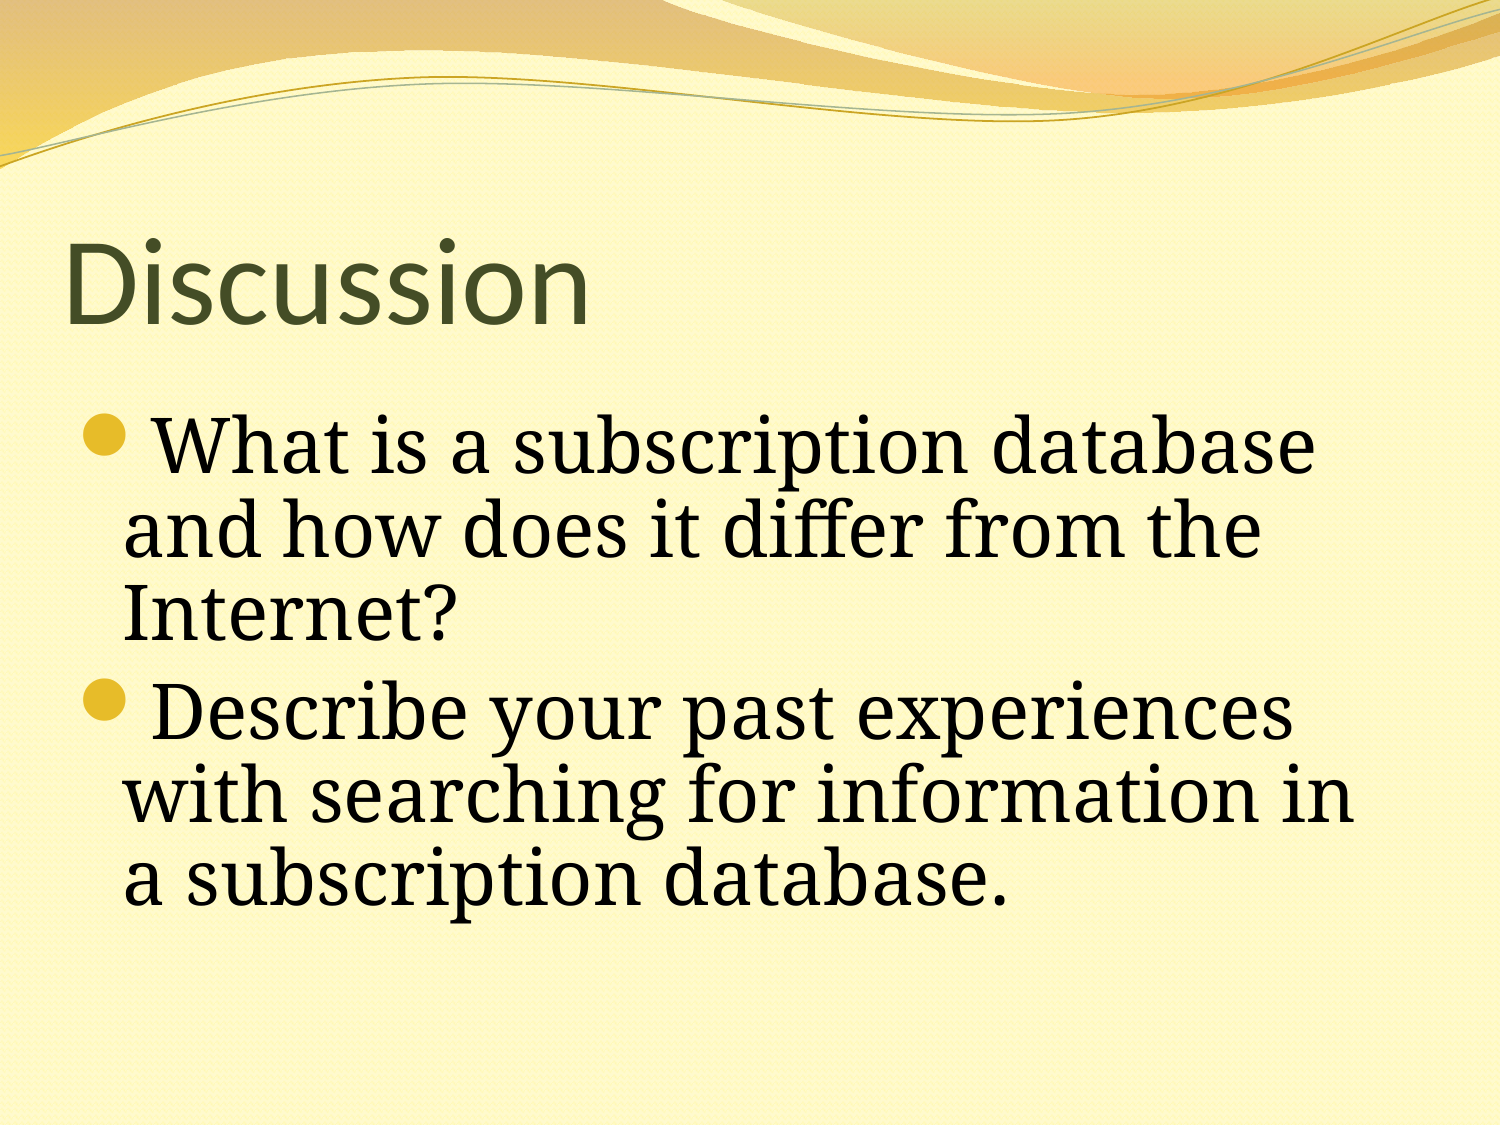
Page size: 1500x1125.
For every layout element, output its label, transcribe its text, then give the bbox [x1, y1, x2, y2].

title Discussion [62, 162, 1413, 351]
list What is a subscription database and how does it differ from the Internet? Describe your past experiences with searching for information in a subscription database. [62, 399, 1376, 988]
